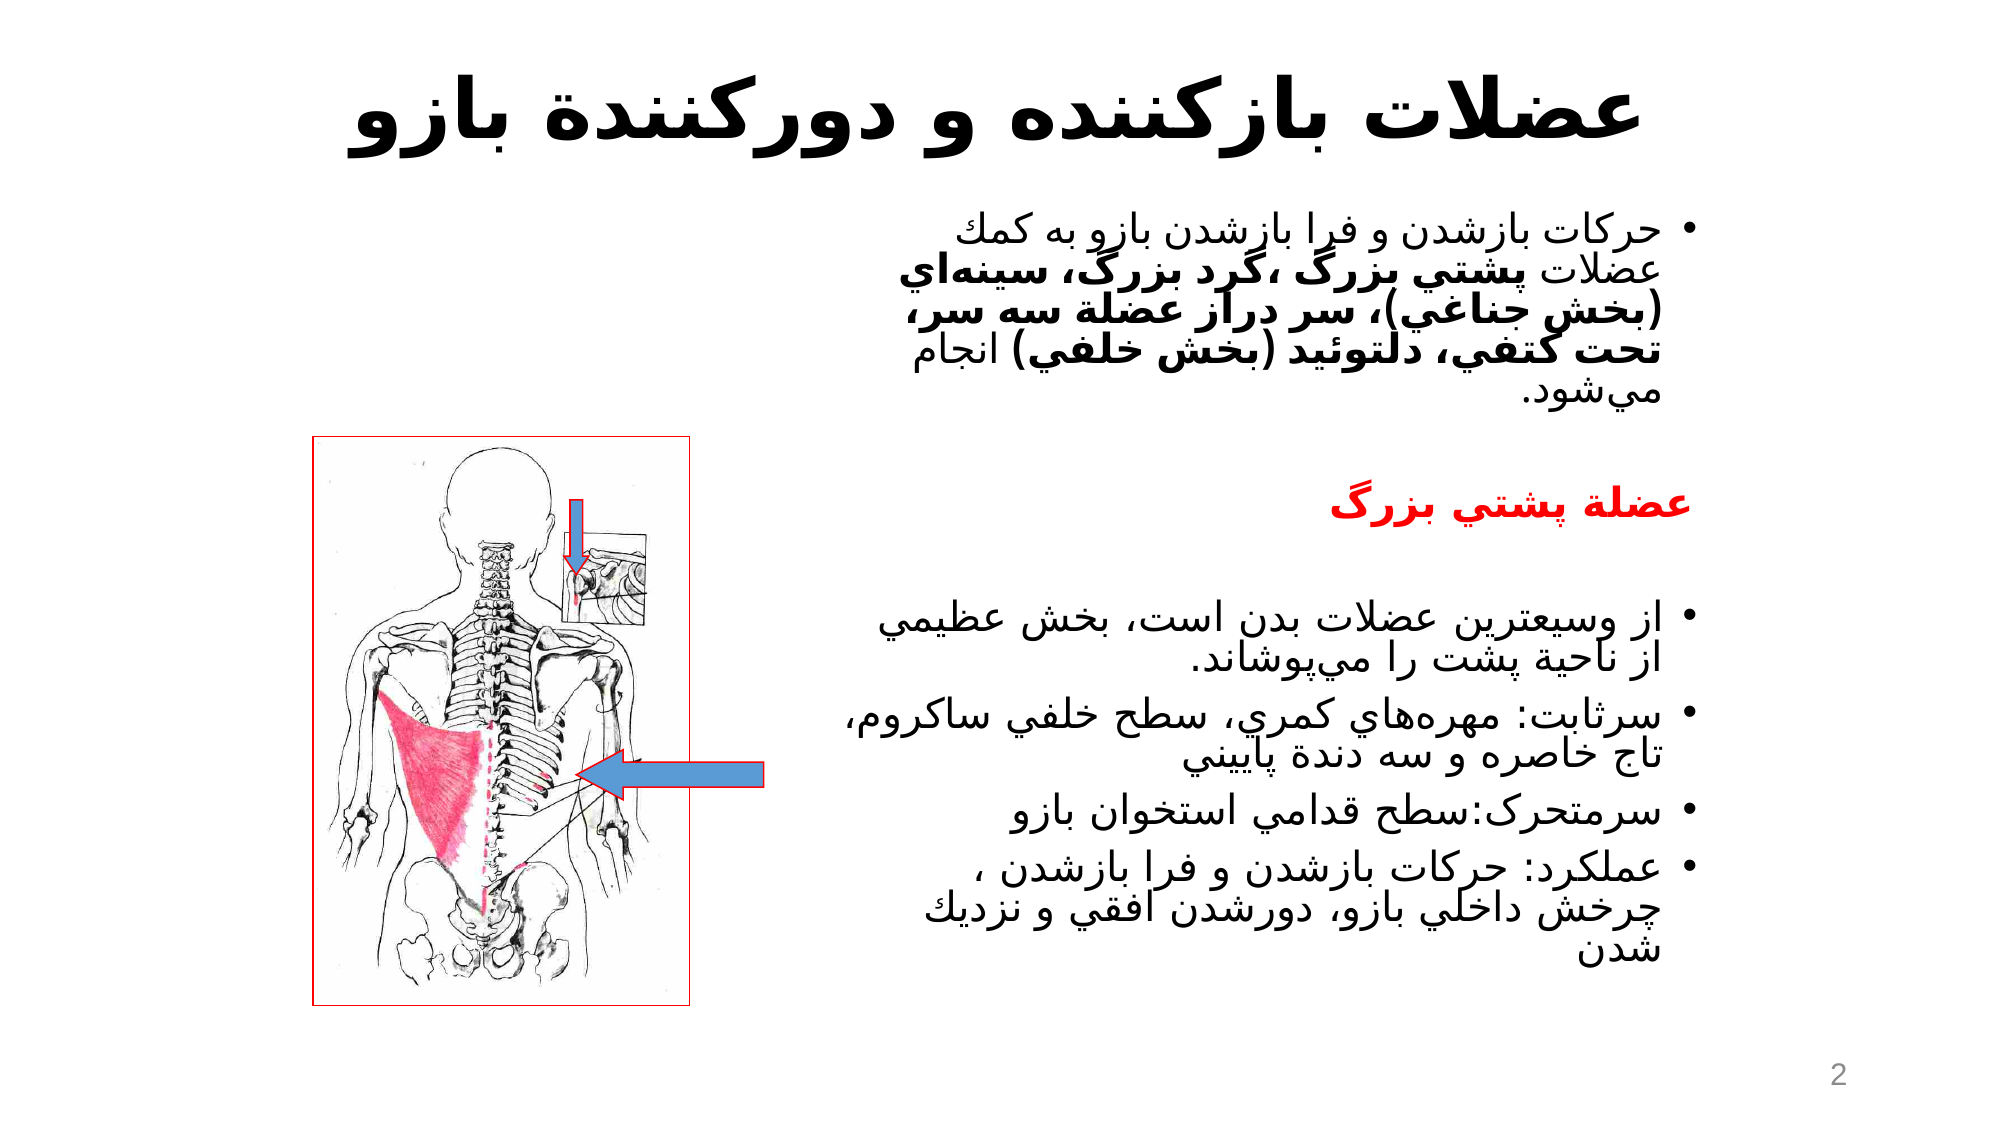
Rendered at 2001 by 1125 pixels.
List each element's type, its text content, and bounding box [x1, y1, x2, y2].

slide_number 2 [1412, 1042, 1863, 1103]
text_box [313, 437, 764, 1005]
title عضلات بازكننده و دوركنندة بازو [100, 47, 1900, 275]
list حركات بازشدن و فرا بازشدن بازو به كمك عضلات پشتي بزرگ ،گرد بزرگ، سينه‌اي (بخش جناغي)، سر دراز عضلة سه سر، تحت كتفي، دلتوئيد (بخش خلفي) انجام مي‌شود. عضلة پشتي بزرگ از وسيعترين عضلات بدن است، بخش عظيمي از ناحية پشت را مي‌پوشاند. سرثابت: مهره‌هاي كمري، سطح خلفي ساكروم، تاج خاصره و سه دندة پاييني سرمتحرک:‎سطح قدامي استخوان بازو عملکرد: حركات بازشدن و فرا بازشدن ، چرخش داخلي بازو، دورشدن افقي و نزديك شدن [813, 199, 1719, 988]
